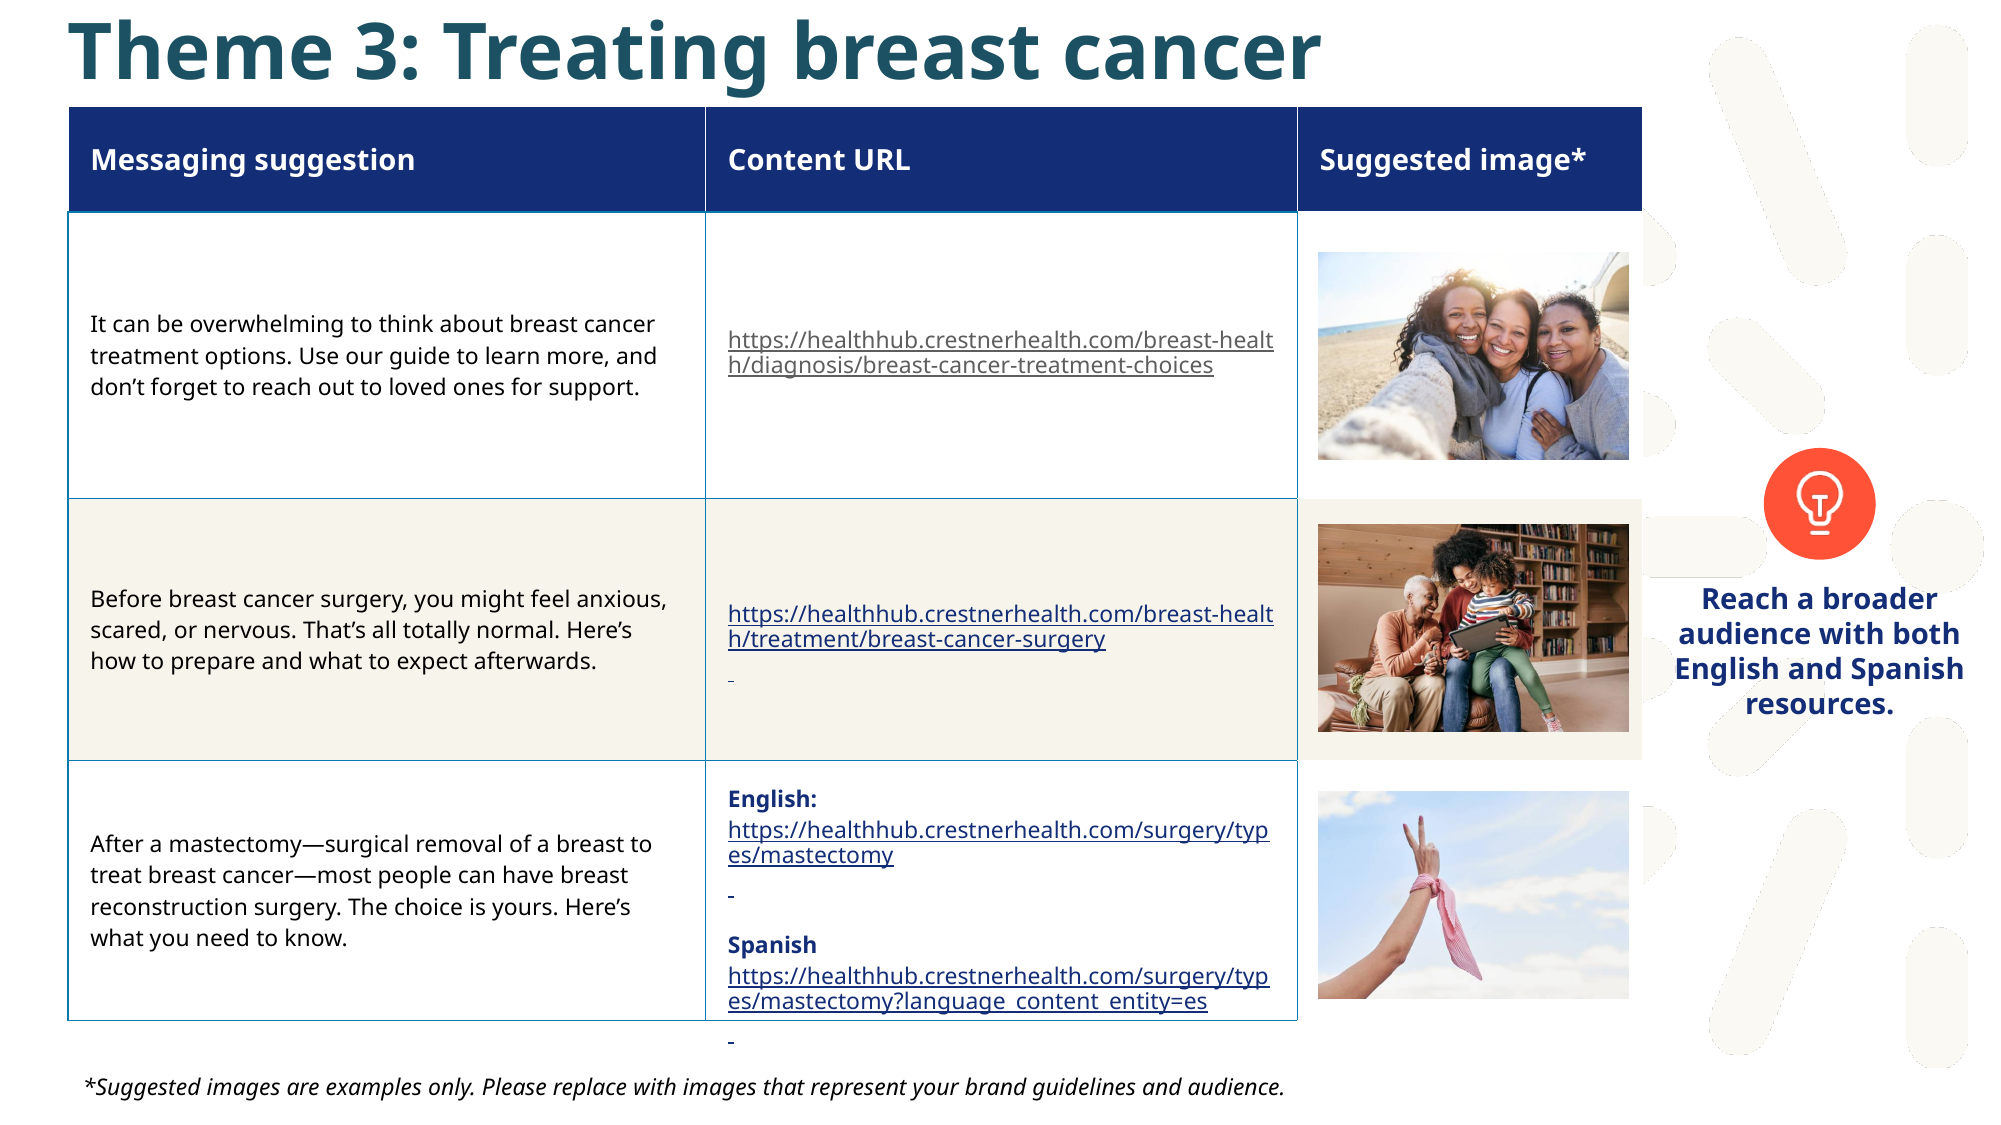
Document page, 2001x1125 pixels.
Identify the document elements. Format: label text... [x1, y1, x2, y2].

table_cell It can be overwhelming to think about breast cancer treatment options. Use our guide to learn more, and don’t forget to reach out to loved ones for support. [69, 213, 705, 498]
text_box *Suggested images are examples only. Please replace with images that represent your brand guidelines and audience. [67, 1058, 1877, 1115]
picture [1317, 791, 1629, 999]
table_cell [1298, 499, 1642, 760]
table_header Suggested image* [1298, 107, 1642, 211]
text_box Reach a broader audience with both English and Spanish resources. [1656, 565, 1983, 736]
table_header Content URL [706, 107, 1297, 211]
picture [1317, 524, 1629, 732]
table_cell English: https://healthhub.crestnerhealth.com/surgery/types/mastectomy Spanish https://healthhub.crestnerhealth.com/surgery/types/mastectomy?language_content_entity=es [706, 761, 1297, 1020]
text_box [1763, 447, 1876, 560]
table_cell https://healthhub.crestnerhealth.com/breast-health/treatment/breast-cancer-surgery [706, 499, 1297, 760]
table_cell After a mastectomy—surgical removal of a breast to treat breast cancer—most people can have breast reconstruction surgery. The choice is yours. Here’s what you need to know. [69, 761, 705, 1020]
table_cell Before breast cancer surgery, you might feel anxious, scared, or nervous. That’s all totally normal. Here’s how to prepare and what to expect afterwards. [69, 499, 705, 760]
table_header Messaging suggestion [69, 107, 705, 211]
table_cell https://healthhub.crestnerhealth.com/breast-health/diagnosis/breast-cancer-treatment-choices [706, 213, 1297, 498]
title Theme 3: Treating breast cancer [67, 0, 1861, 107]
table_cell [1298, 761, 1642, 1020]
table_cell [1298, 213, 1642, 498]
picture [1317, 252, 1629, 460]
